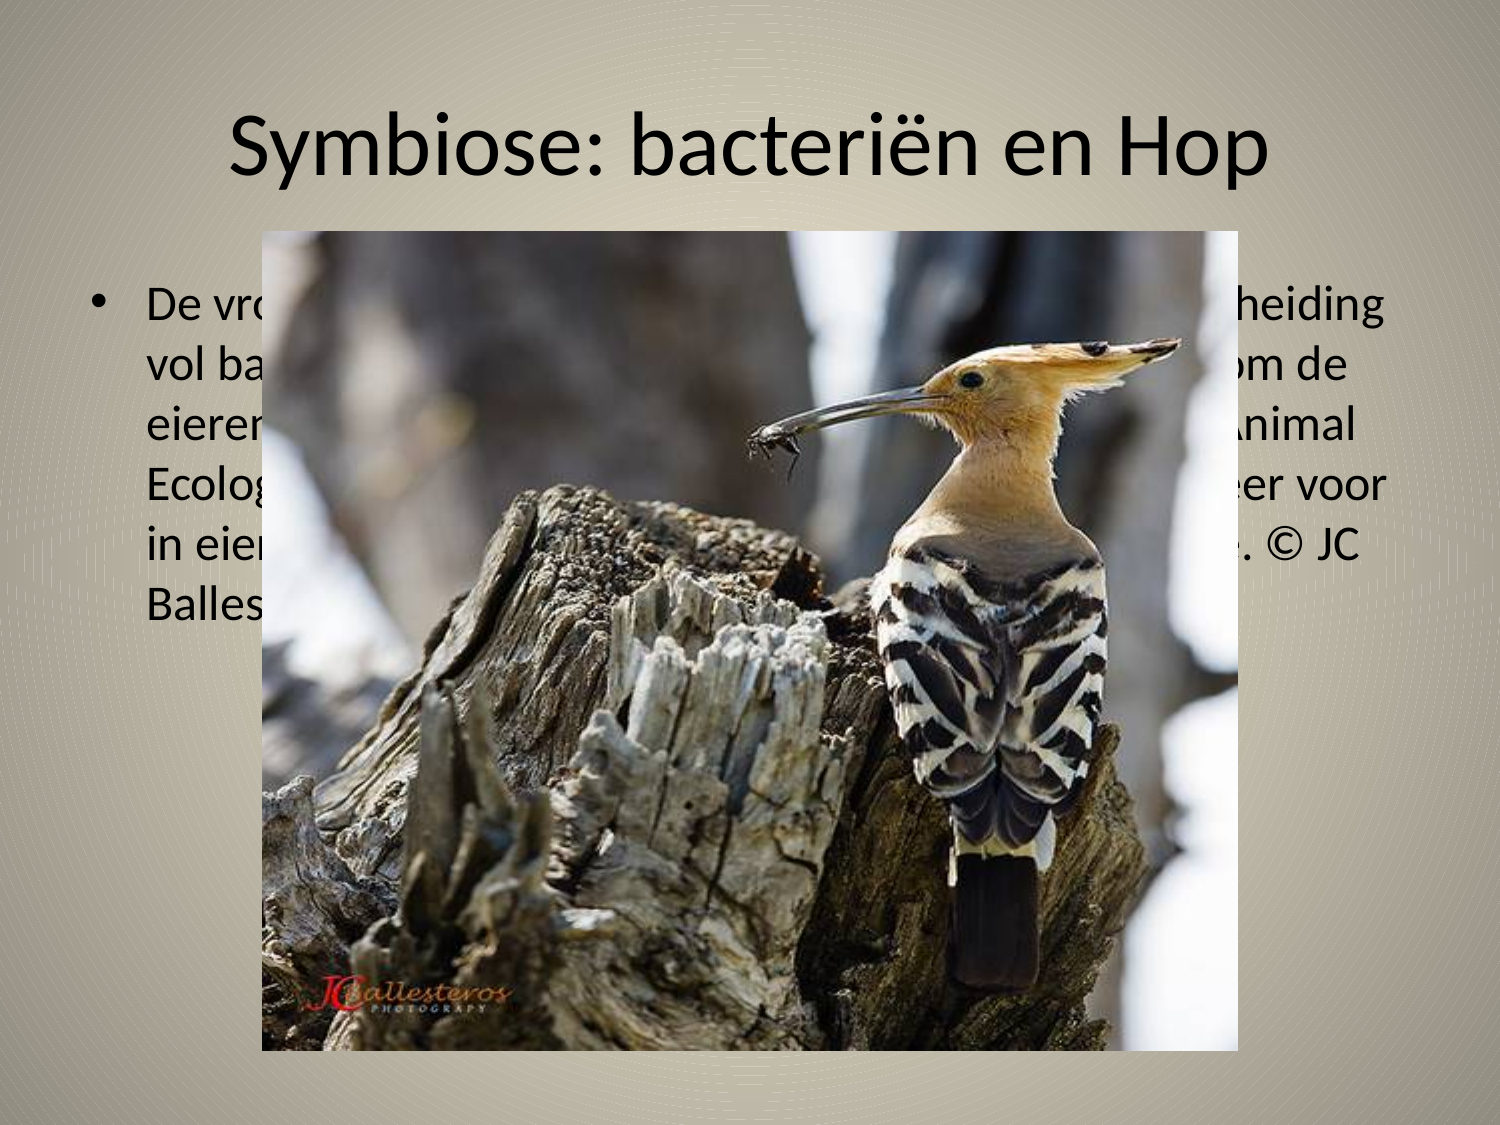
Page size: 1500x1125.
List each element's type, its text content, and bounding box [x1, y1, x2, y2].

picture [261, 231, 1239, 1051]
list De vrouwtjeshop beschermt haar eieren met een afscheiding vol bacteriën die het embryo beschermen en helpen om de eieren succesvol te laten uitkomen, meldt Journal of Animal Ecology. Ziekteverwekkende bacteriën komen juist meer voor in eieren die niet beschermd waren met de substantie. © JC Ballesteros [75, 262, 256, 1005]
title Symbiose: bacteriën en Hop [75, 45, 1425, 233]
list De vrouwtjeshop beschermt haar eieren met een afscheiding vol bacteriën die het embryo beschermen en helpen om de eieren succesvol te laten uitkomen, meldt Journal of Animal Ecology. Ziekteverwekkende bacteriën komen juist meer voor in eieren die niet beschermd waren met de substantie. © JC Ballesteros [1243, 262, 1425, 1005]
